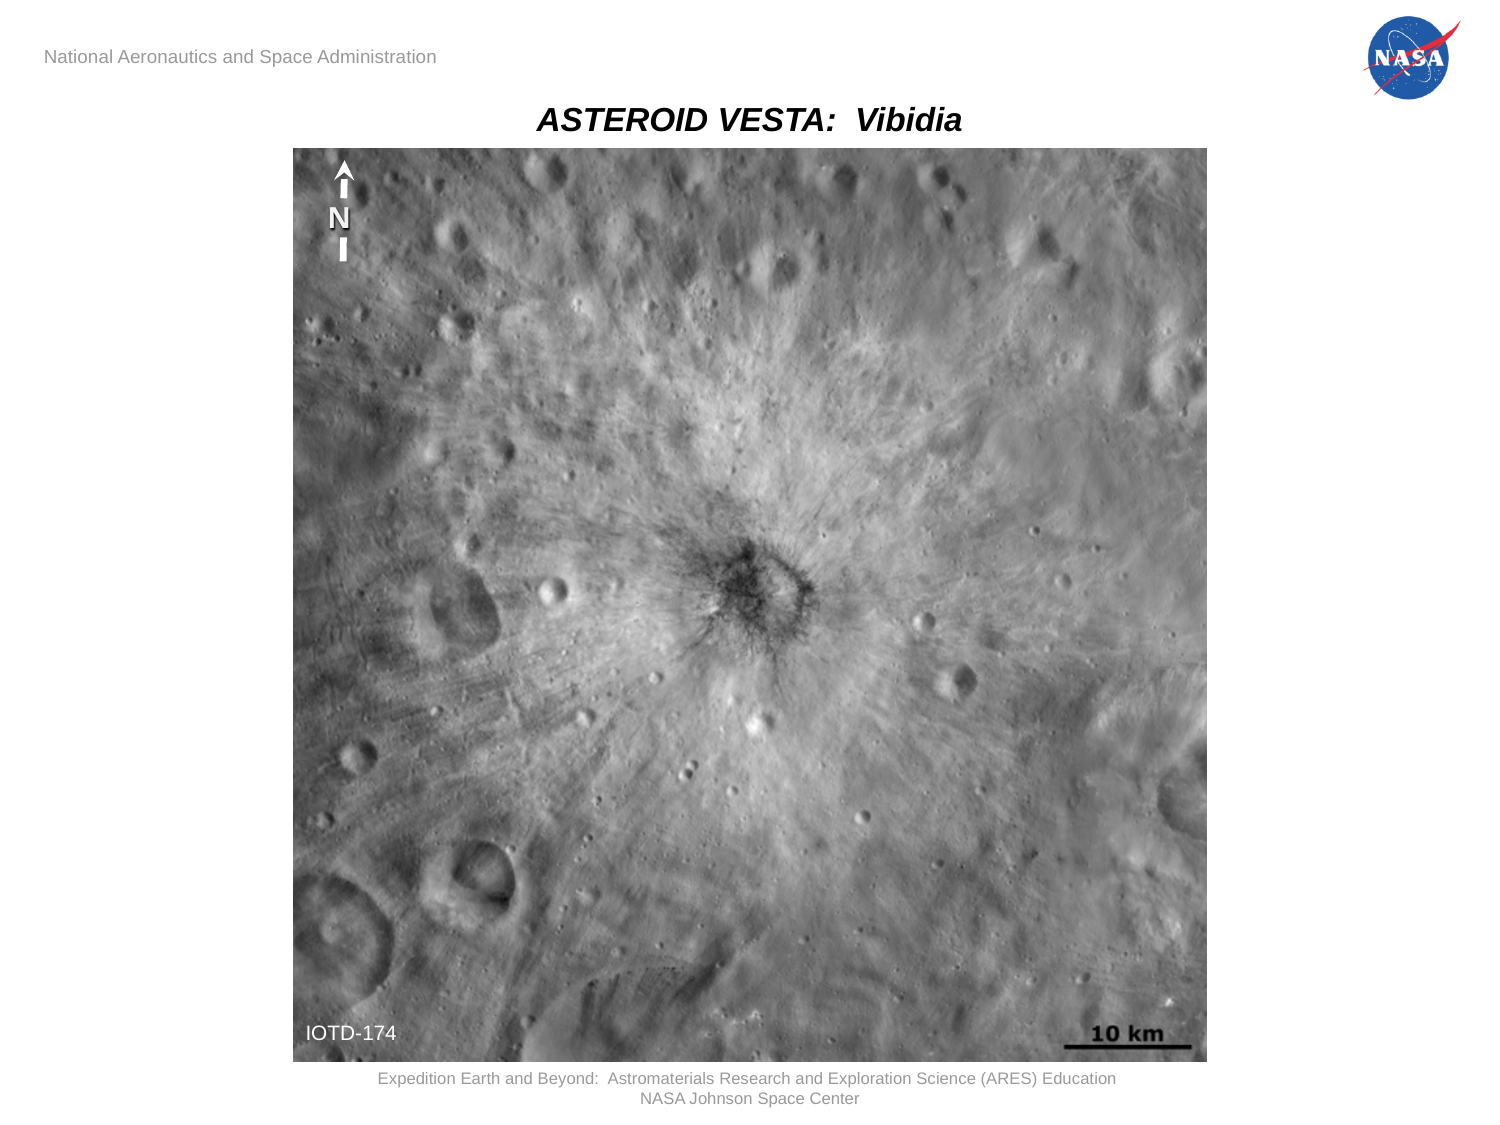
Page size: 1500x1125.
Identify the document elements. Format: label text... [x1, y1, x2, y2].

text_box ASTEROID VESTA: Vibidia [381, 91, 1119, 146]
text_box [289, 148, 1207, 1062]
picture [1362, 15, 1461, 100]
